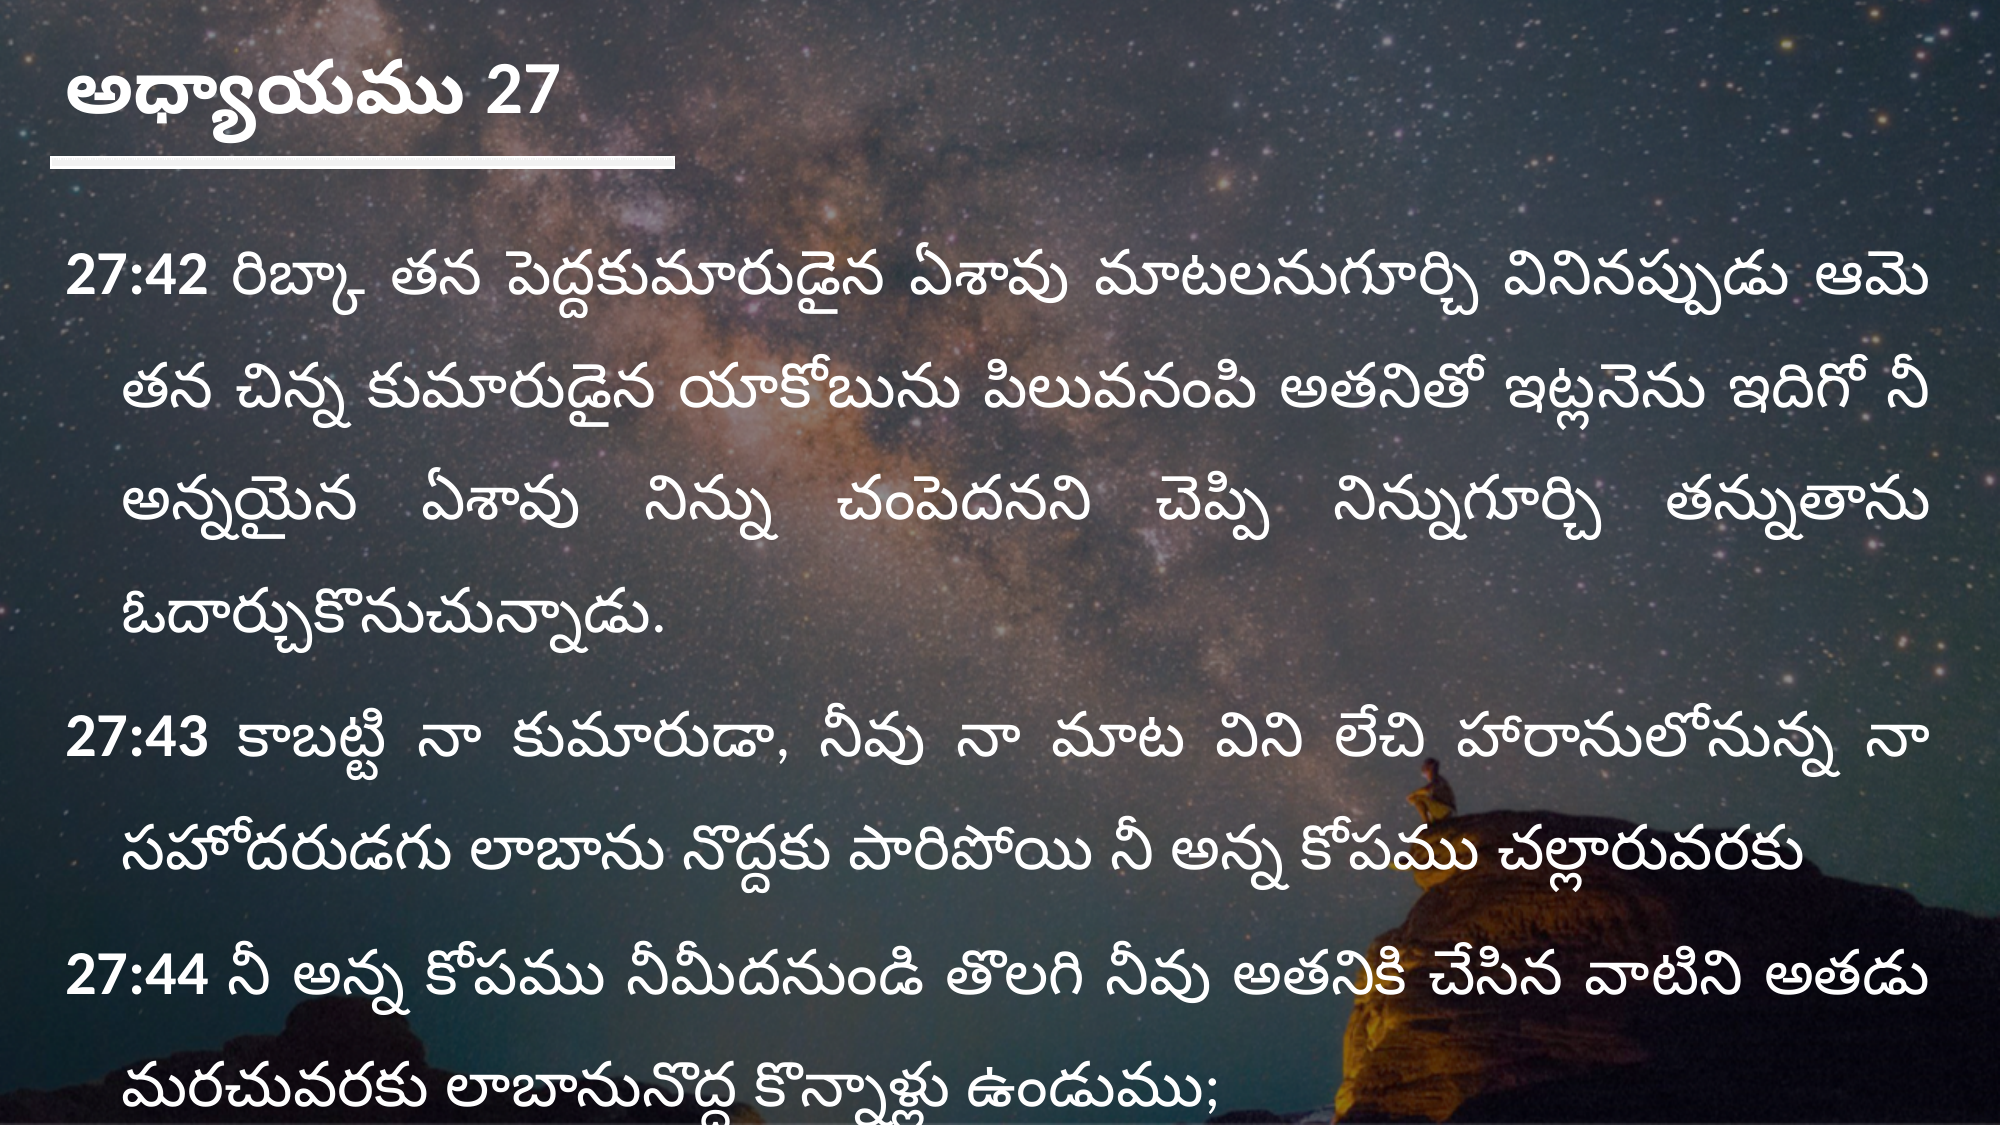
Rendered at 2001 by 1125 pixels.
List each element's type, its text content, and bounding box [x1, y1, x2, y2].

list 27:42 రిబ్కా తన పెద్దకుమారుడైన ఏశావు మాటలనుగూర్చి వినినప్పుడు ఆమె తన చిన్న కుమారుడైన యాకోబును పిలువనంపి అతనితో ఇట్లనెను ఇదిగో నీ అన్నయైన ఏశావు నిన్ను చంపెదనని చెప్పి నిన్నుగూర్చి తన్నుతాను ఓదార్చుకొనుచున్నాడు. 27:43 కాబట్టి నా కుమారుడా, నీవు నా మాట విని లేచి హారానులోనున్న నా సహోదరుడగు లాబాను నొద్దకు పారిపోయి నీ అన్న కోపము చల్లారువరకు 27:44 నీ అన్న కోపము నీమీదనుండి తొలగి నీవు అతనికి చేసిన వాటిని అతడు మరచువరకు లాబానునొద్ద కొన్నాళ్లు ఉండుము; [50, 187, 1946, 1063]
title అధ్యాయము 27 [50, 0, 1925, 167]
picture [0, 0, 2000, 1125]
